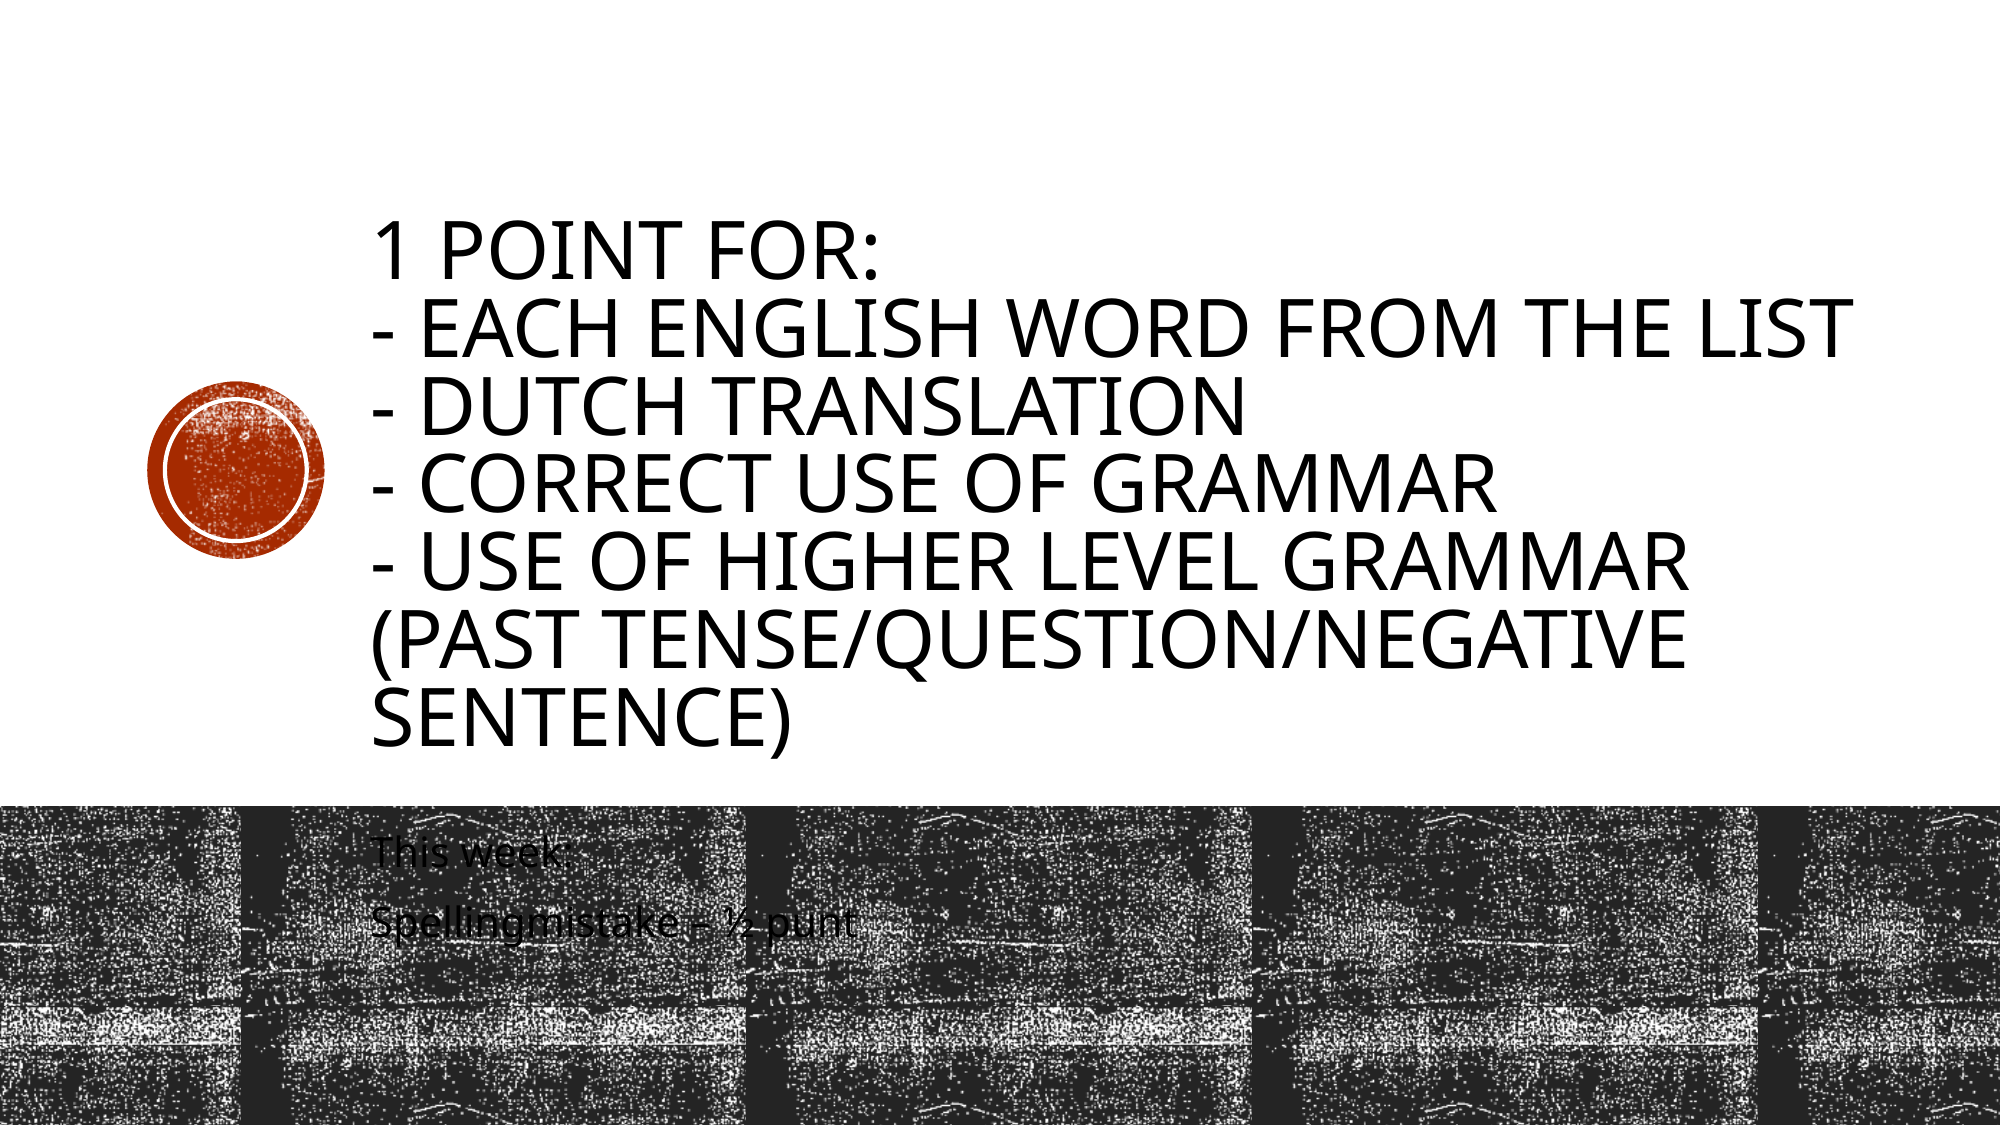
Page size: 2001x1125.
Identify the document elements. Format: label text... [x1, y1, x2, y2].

title 1 point for: - each english word from the list - dutch translation - correct use of grammar - use of higher level grammar (past tense/question/negative sentence) [355, 201, 1878, 779]
list This week: Spellingmistake – ½ punt [355, 823, 1841, 999]
